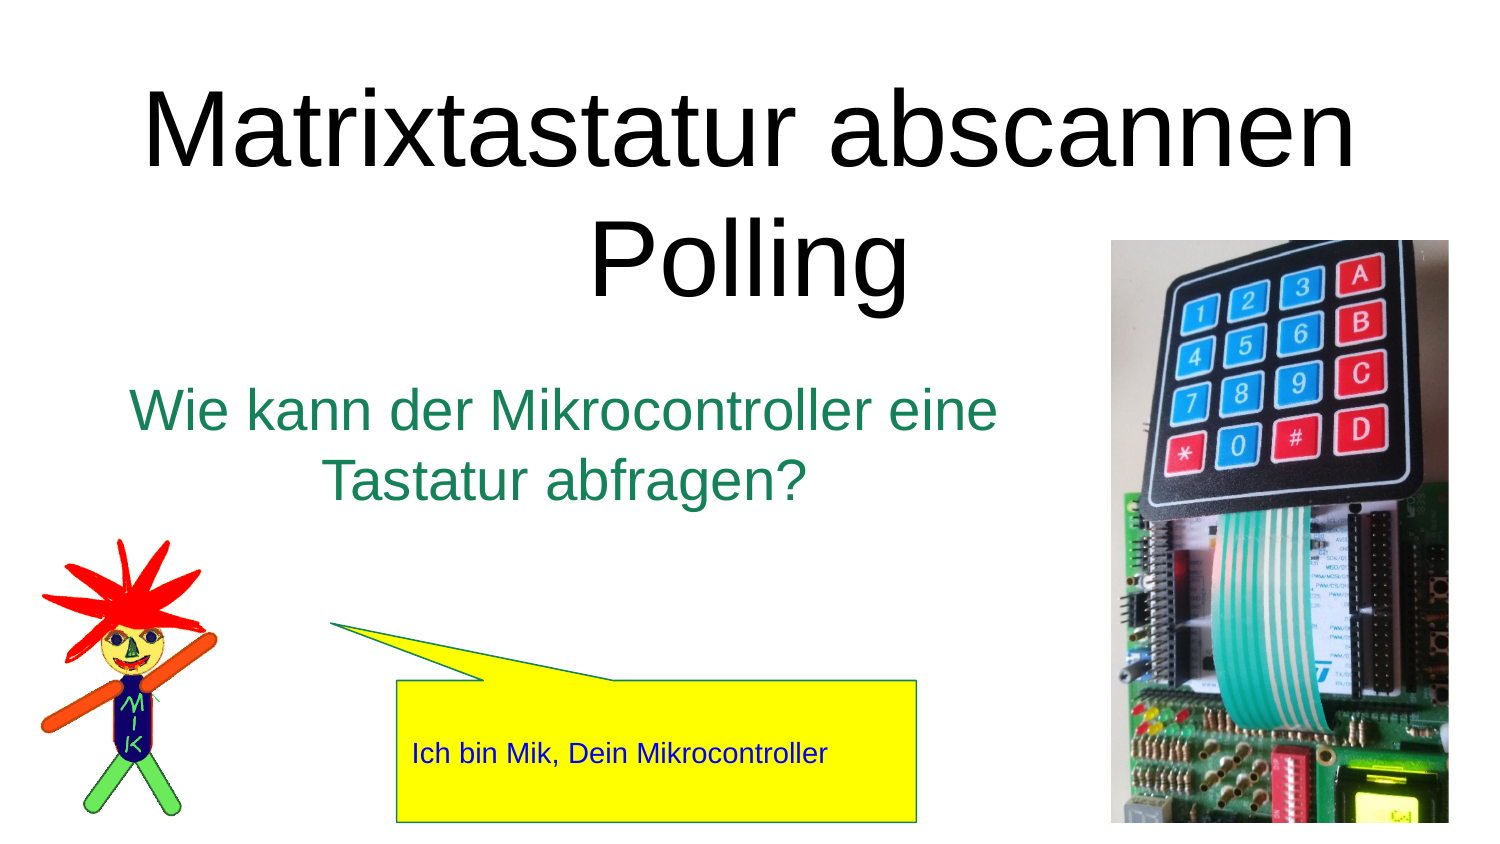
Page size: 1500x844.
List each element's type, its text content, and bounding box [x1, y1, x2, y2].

subtitle Wie kann der Mikrocontroller eine Tastatur abfragen? [60, 356, 1070, 554]
picture [22, 530, 230, 823]
text_box Ich bin Mik, Dein Mikrocontroller [330, 623, 917, 823]
title Matrixtastatur abscannen Polling [50, 55, 1449, 333]
picture [988, 240, 1500, 823]
